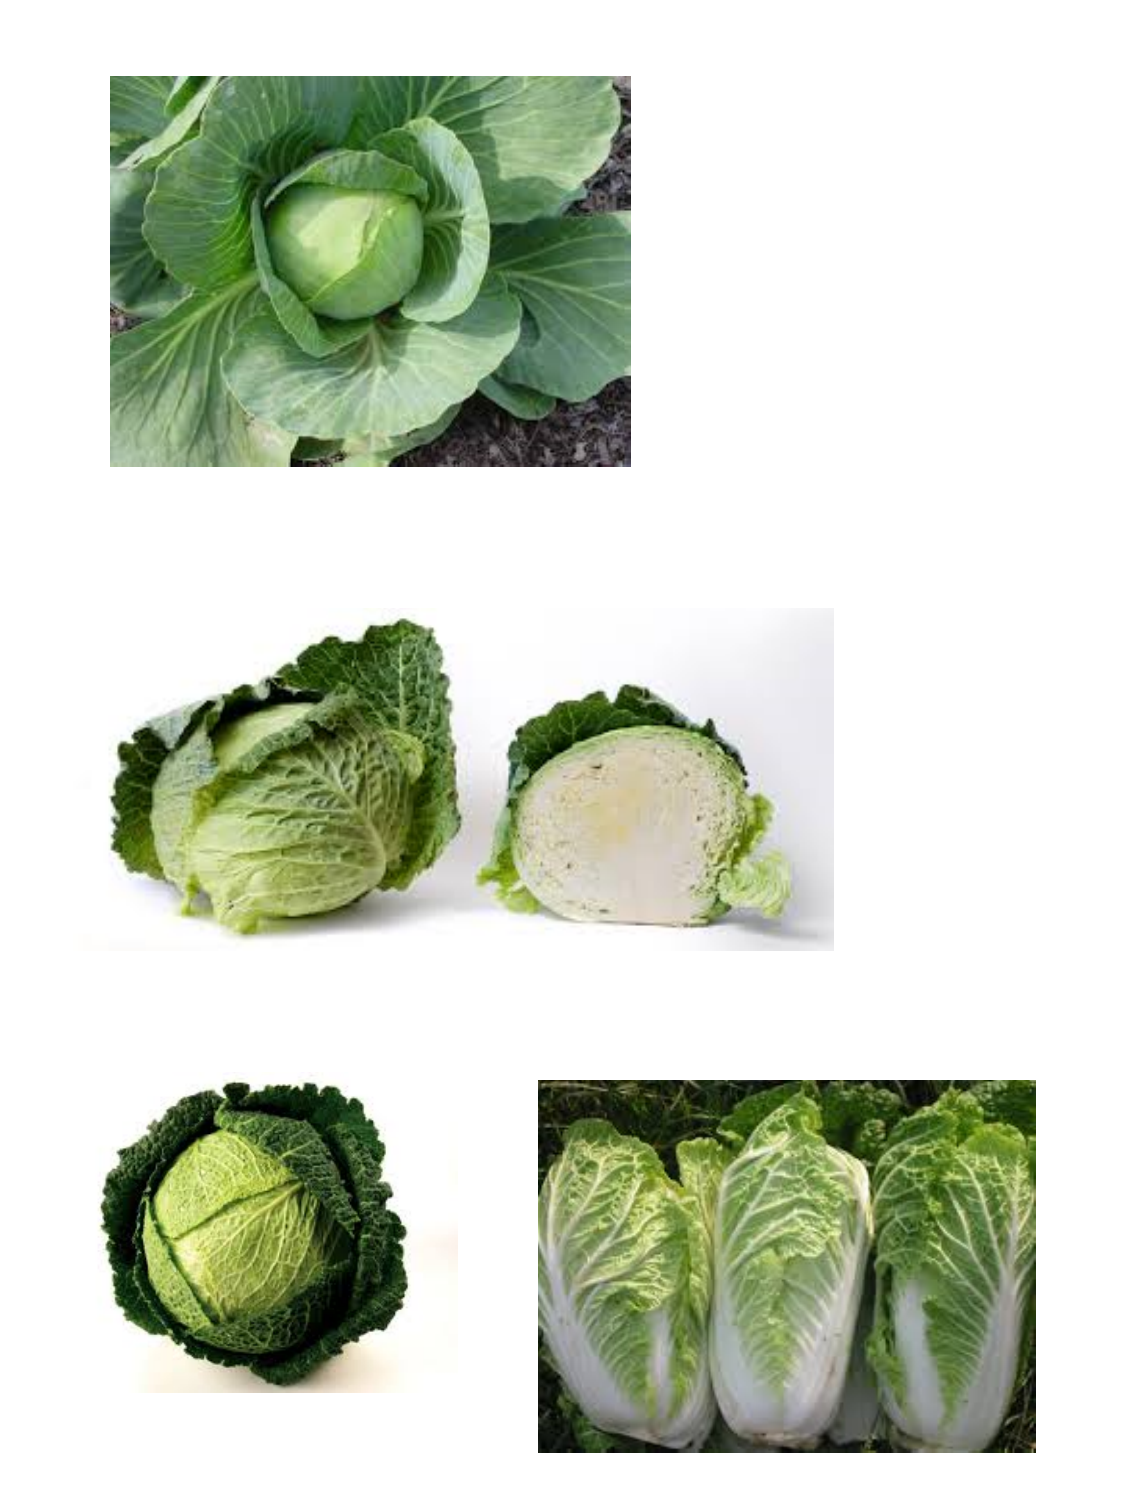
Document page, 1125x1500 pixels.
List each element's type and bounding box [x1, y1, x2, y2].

picture [110, 76, 632, 467]
picture [73, 608, 834, 952]
picture [538, 1080, 1036, 1454]
picture [73, 1071, 458, 1393]
